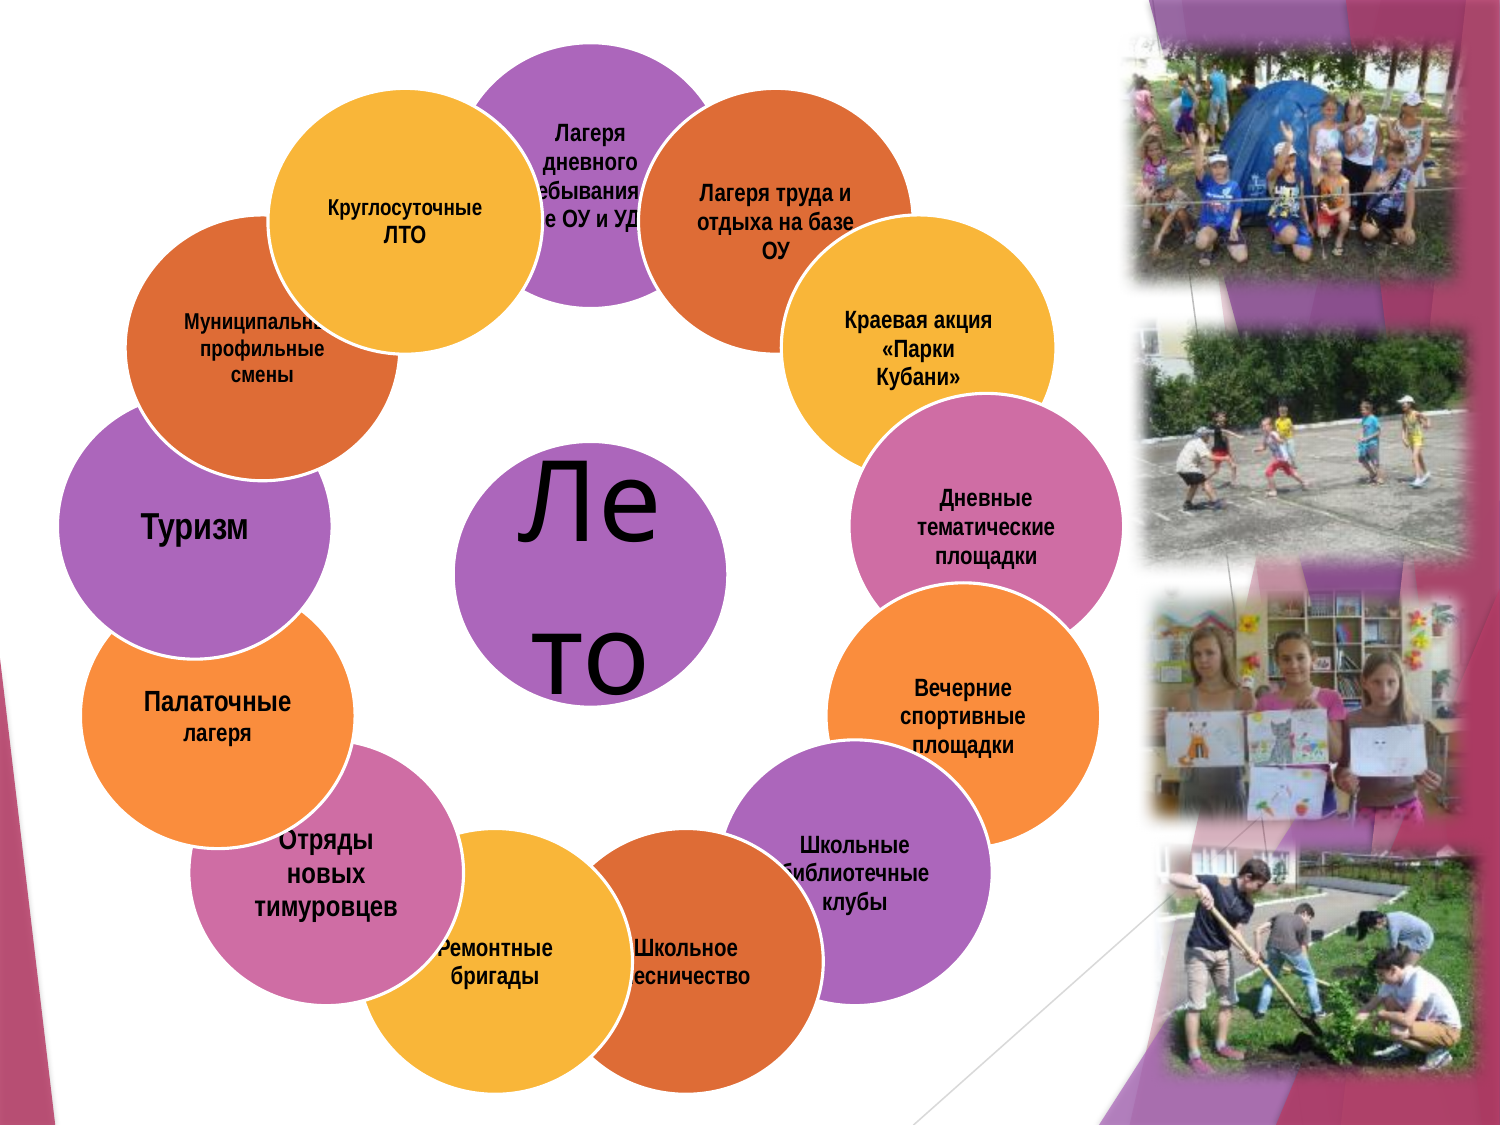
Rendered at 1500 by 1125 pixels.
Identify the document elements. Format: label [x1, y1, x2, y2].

list [40, 42, 1141, 1107]
picture [1115, 30, 1474, 299]
picture [1136, 581, 1493, 1091]
picture [1126, 311, 1484, 580]
